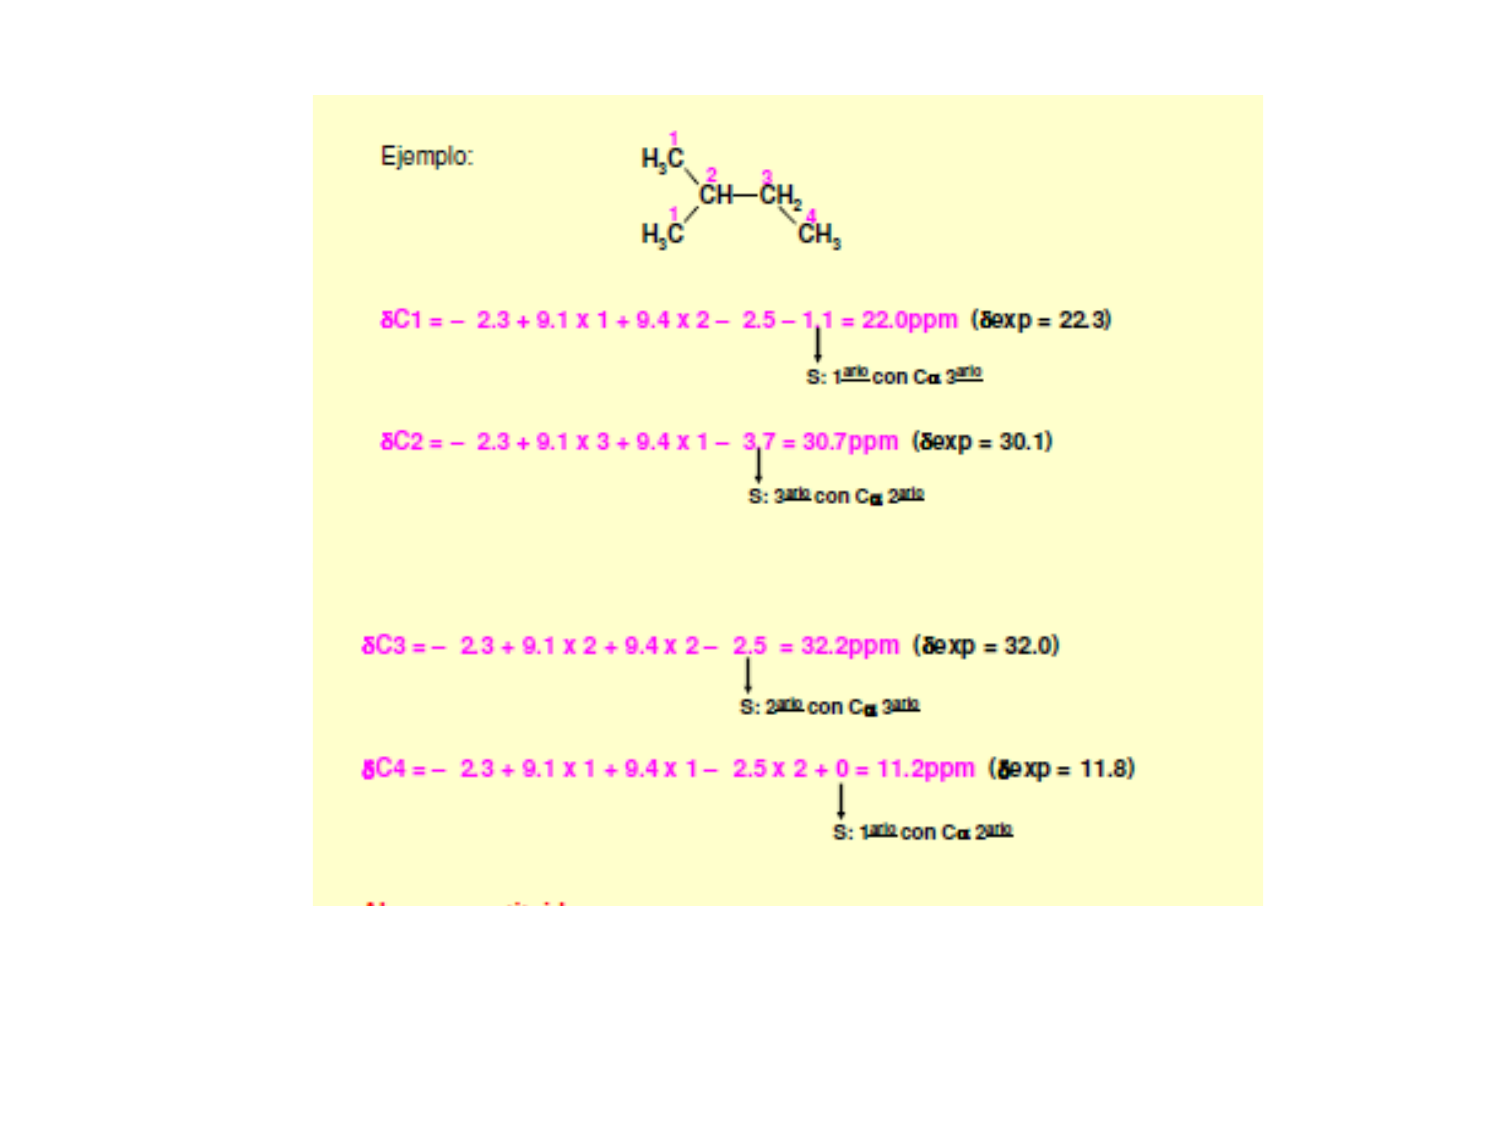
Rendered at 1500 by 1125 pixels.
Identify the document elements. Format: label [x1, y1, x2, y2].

picture [312, 95, 1264, 906]
